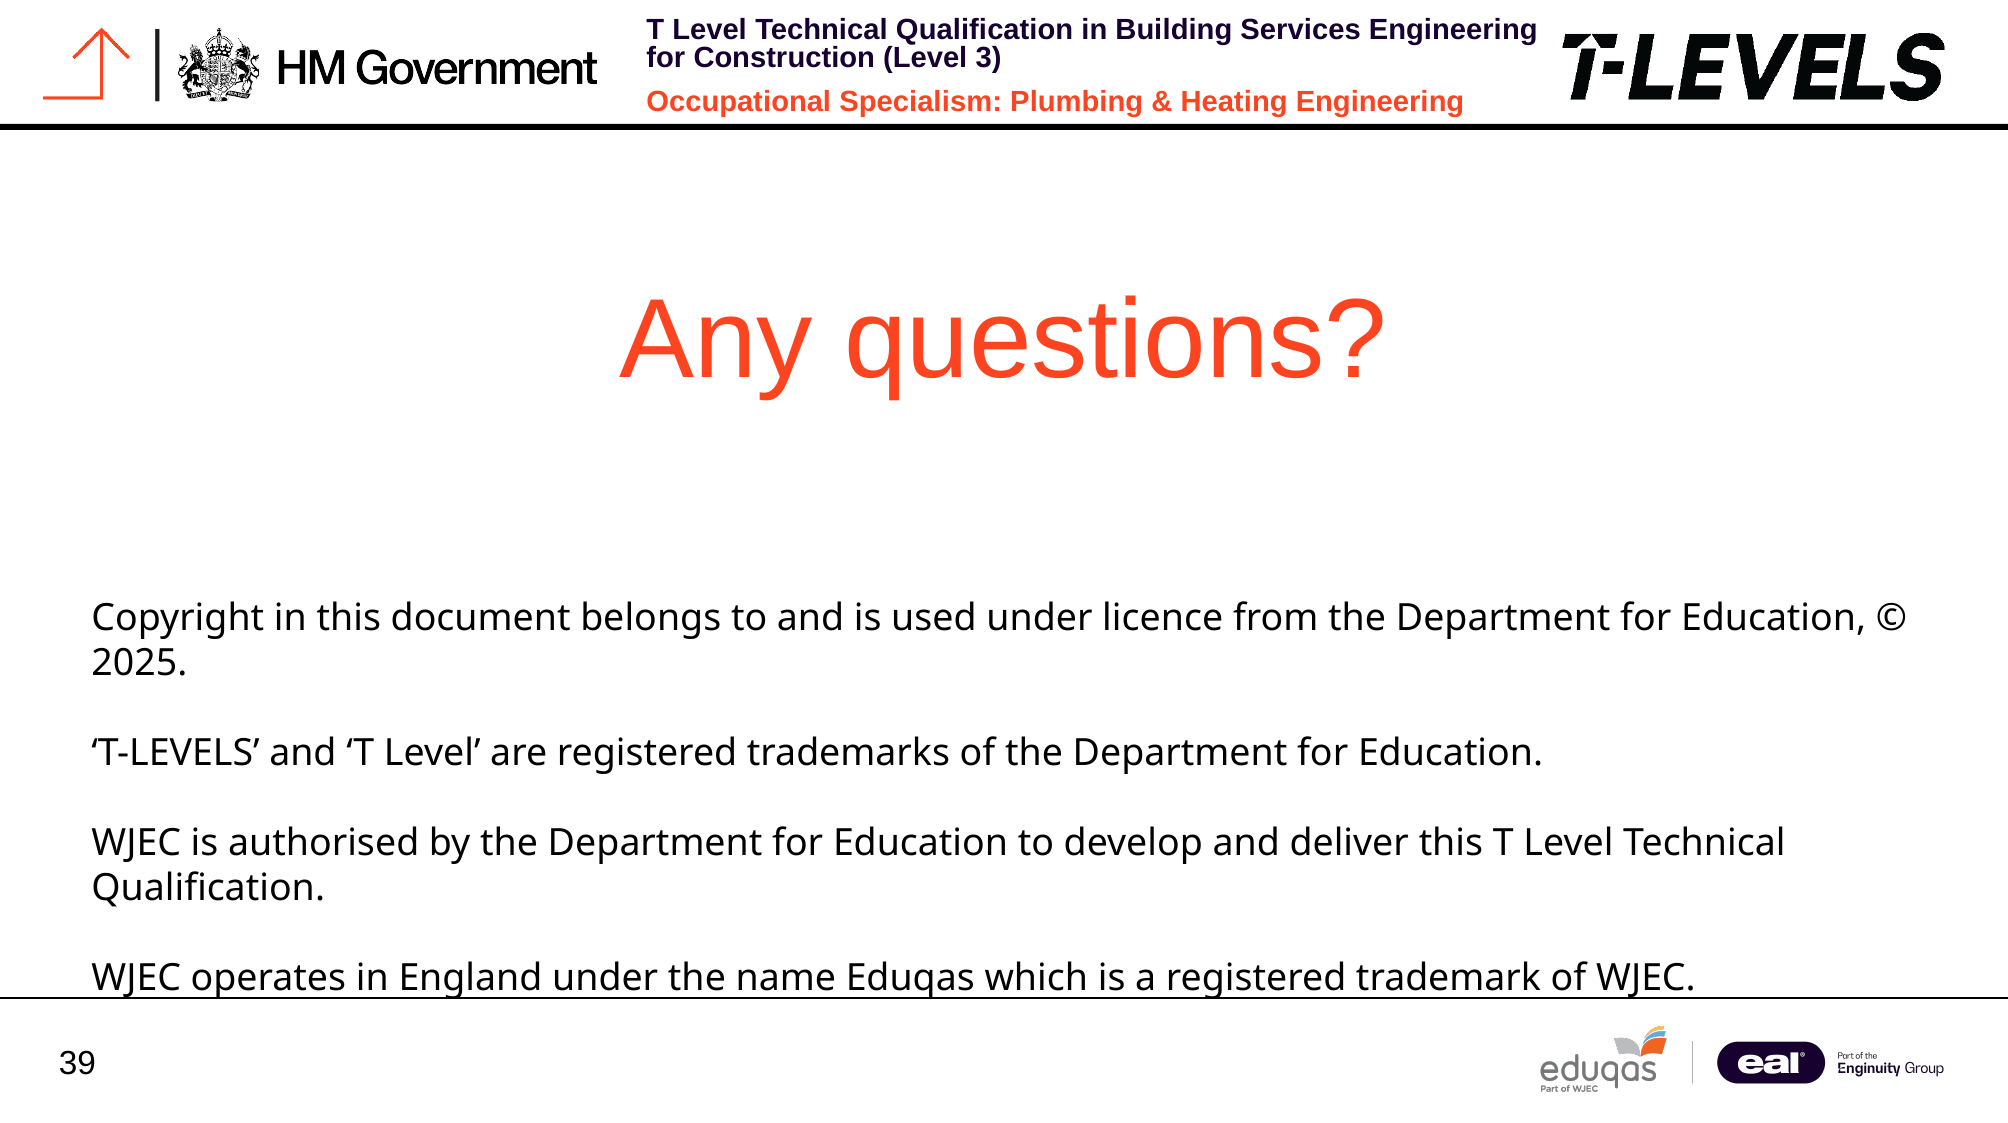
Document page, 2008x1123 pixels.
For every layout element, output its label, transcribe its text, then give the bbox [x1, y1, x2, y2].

picture [1543, 25, 1964, 108]
text_box Any questions? [590, 257, 1418, 408]
picture [155, 28, 597, 102]
picture [1535, 1021, 1949, 1097]
text_box Copyright in this document belongs to and is used under licence from the Department for Education, © 2025. ‘T-LEVELS’ and ‘T Level’ are registered trademarks of the Department for Education. WJEC is authorised by the Department for Education to develop and deliver this T Level Technical Qualification. WJEC operates in England under the name Eduqas which is a registered trademark of WJEC. [76, 585, 1932, 1006]
picture [38, 27, 136, 100]
